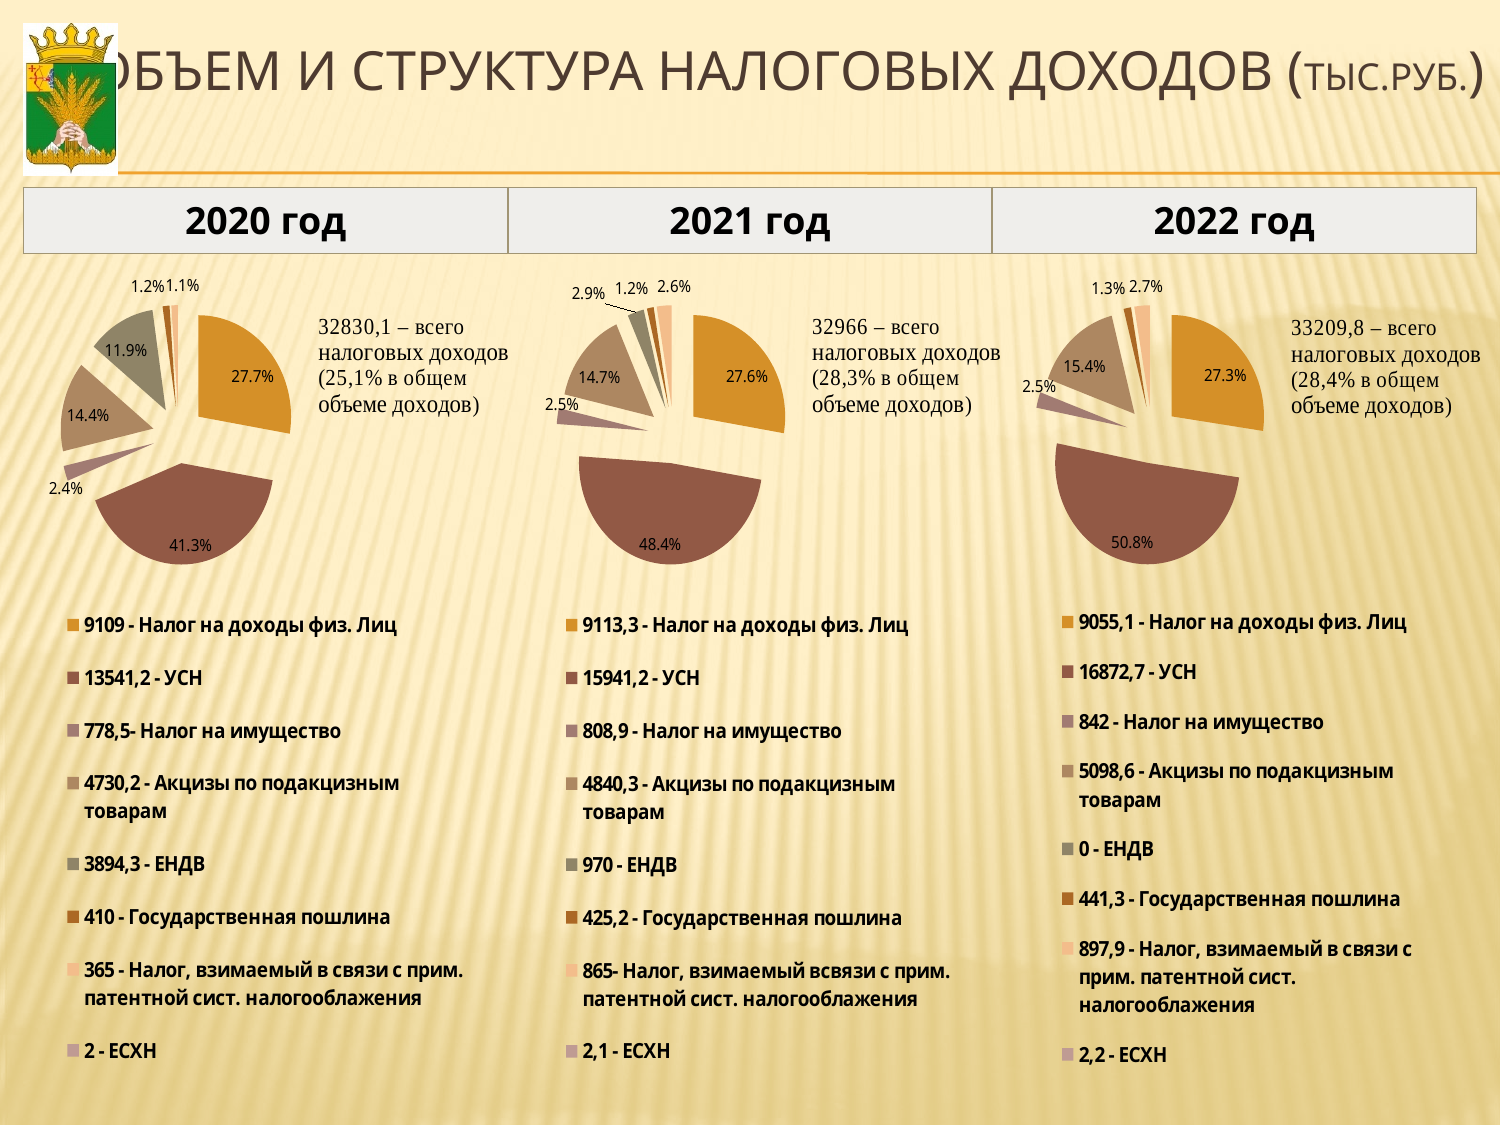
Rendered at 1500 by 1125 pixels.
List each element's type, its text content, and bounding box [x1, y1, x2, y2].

chart [23, 269, 505, 1102]
table_header 2020 год [24, 188, 507, 253]
table_header 2021 год [509, 188, 991, 253]
chart [515, 269, 1477, 1102]
table_header 2022 год [993, 188, 1476, 253]
title Объем и структура налоговых доходов (тыс.руб.) [75, 0, 1500, 138]
picture [23, 23, 118, 177]
